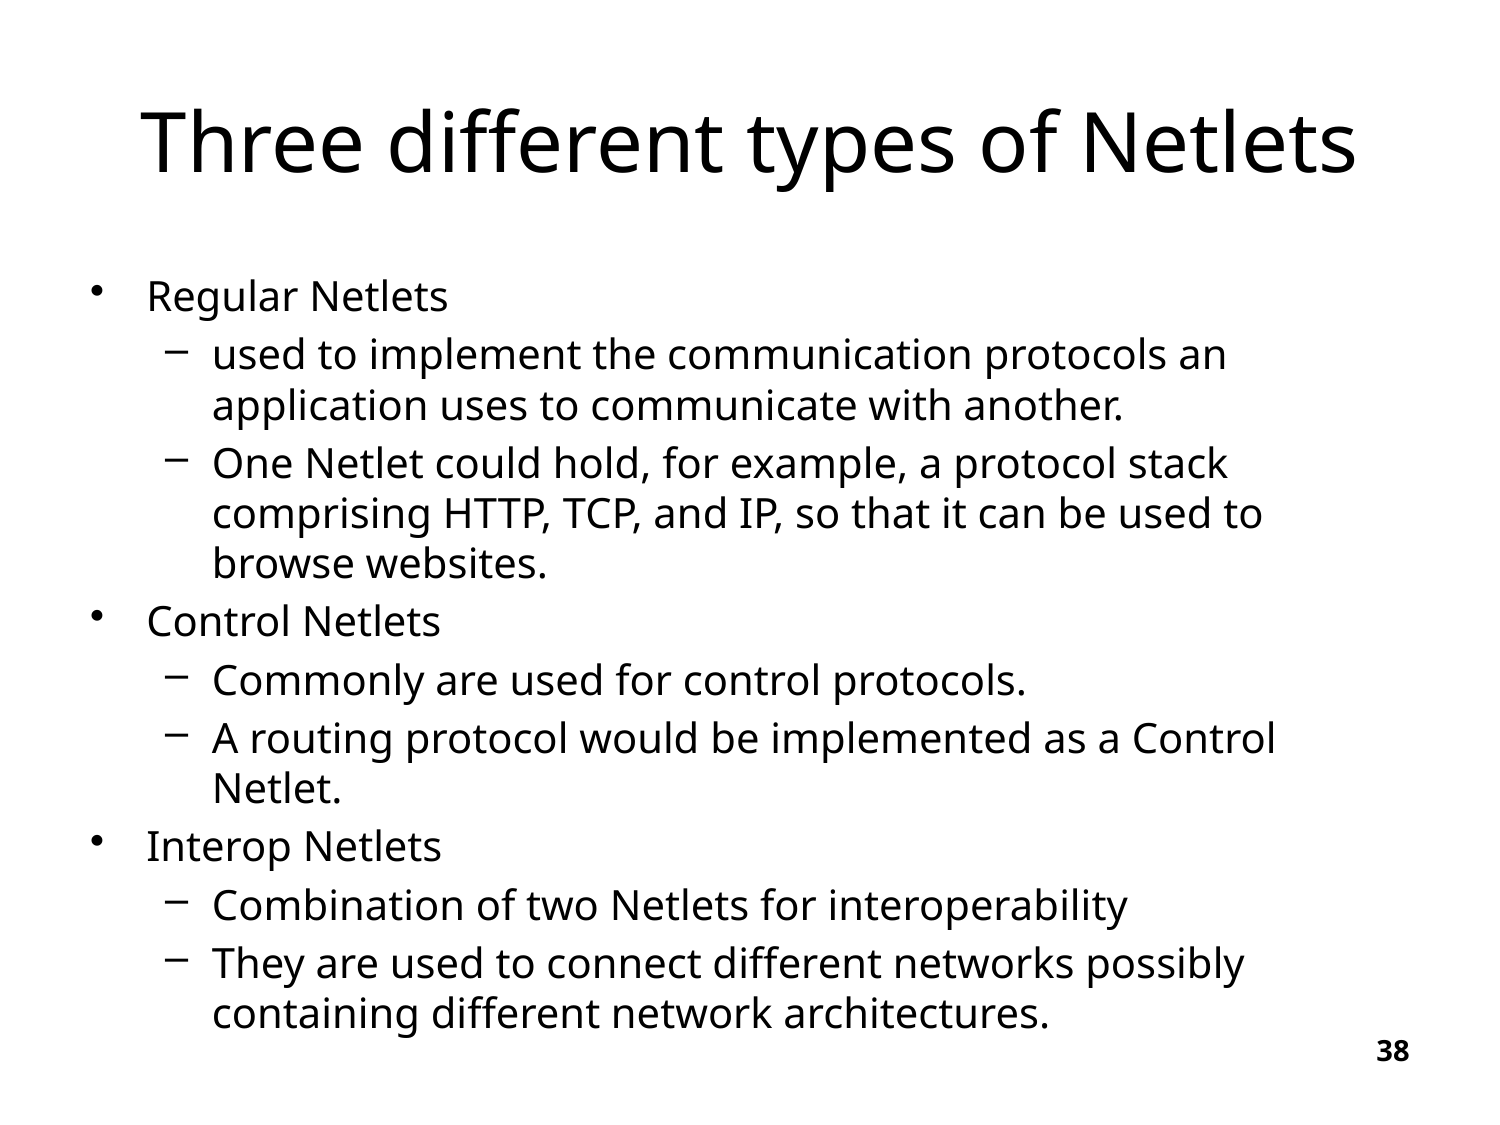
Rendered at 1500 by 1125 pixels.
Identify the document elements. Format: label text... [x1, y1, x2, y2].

list Regular Netlets used to implement the communication protocols an application uses to communicate with another. One Netlet could hold, for example, a protocol stack comprising HTTP, TCP, and IP, so that it can be used to browse websites. Control Netlets Commonly are used for control protocols. A routing protocol would be implemented as a Control Netlet. Interop Netlets Combination of two Netlets for interoperability They are used to connect different networks possibly containing different network architectures. [74, 262, 1426, 1006]
slide_number 38 [1074, 1024, 1426, 1103]
title Three different types of Netlets [74, 44, 1426, 233]
